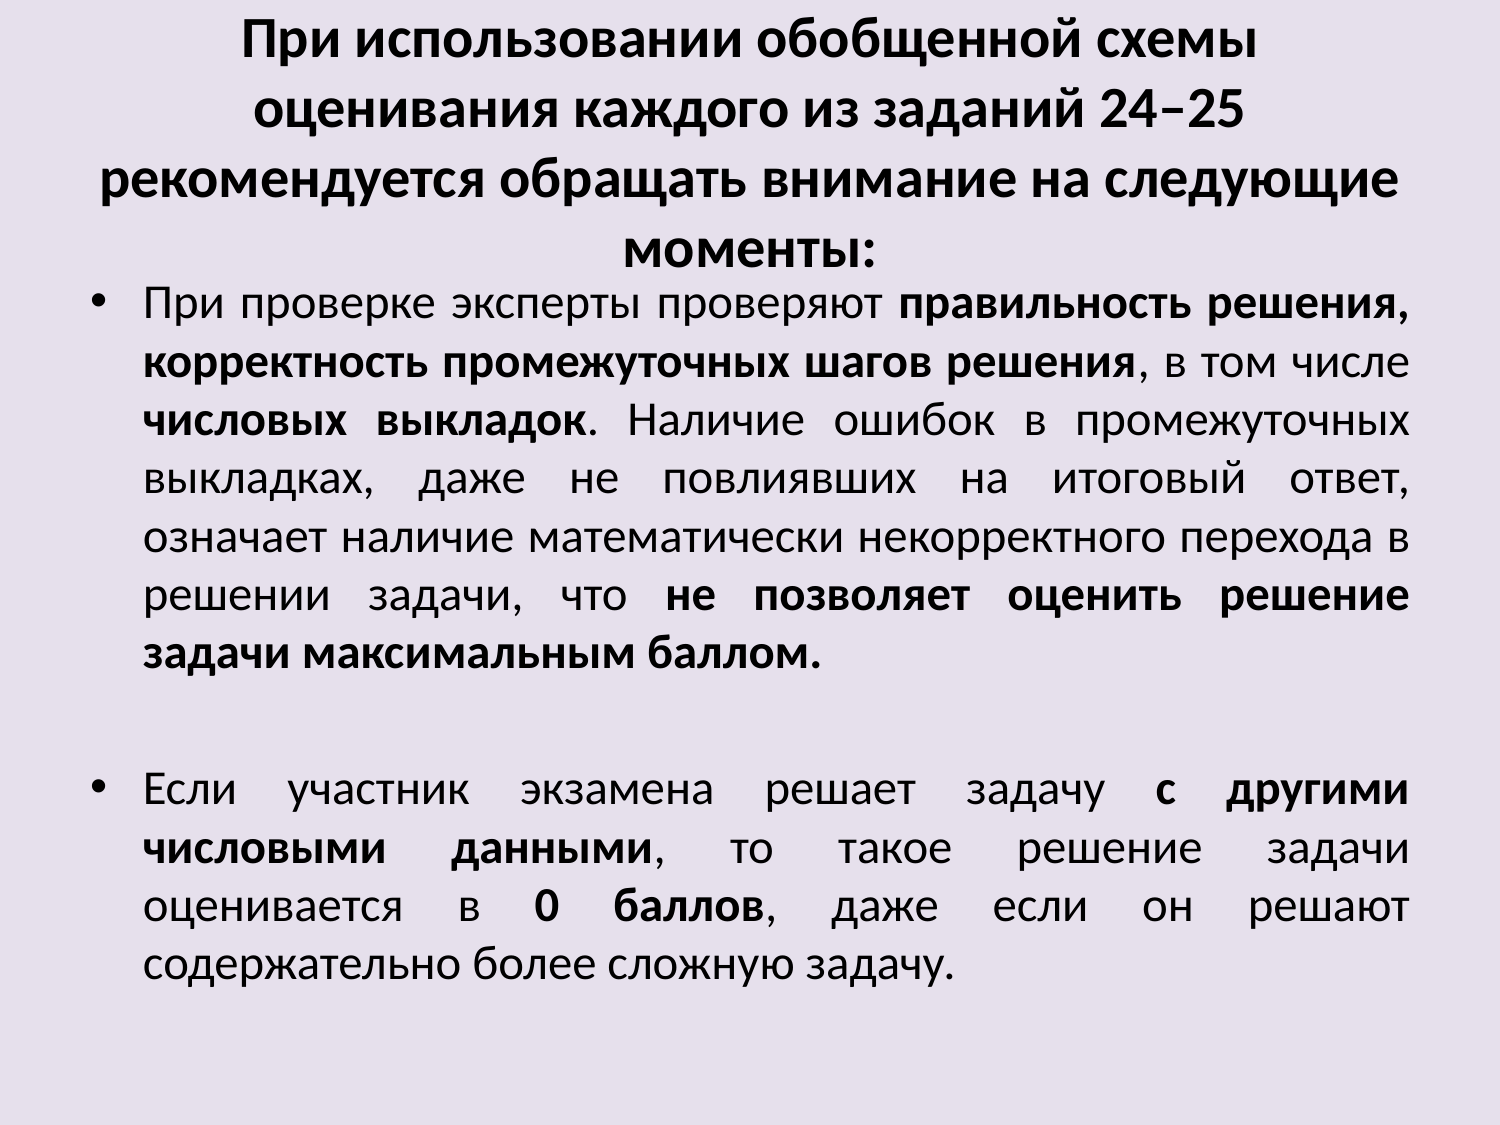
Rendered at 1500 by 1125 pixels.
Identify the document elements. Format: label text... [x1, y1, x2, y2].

list При проверке эксперты проверяют правильность решения, корректность промежуточных шагов решения, в том числе числовых выкладок. Наличие ошибок в промежуточных выкладках, даже не повлиявших на итоговый ответ, означает наличие математически некорректного перехода в решении задачи, что не позволяет оценить решение задачи максимальным баллом. Если участник экзамена решает задачу с другими числовыми данными, то такое решение задачи оценивается в 0 баллов, даже если он решают содержательно более сложную задачу. [75, 262, 1425, 1005]
title При использовании обобщенной схемы оценивания каждого из заданий 24–25 рекомендуется обращать внимание на следующие моменты: [75, 45, 1425, 233]
